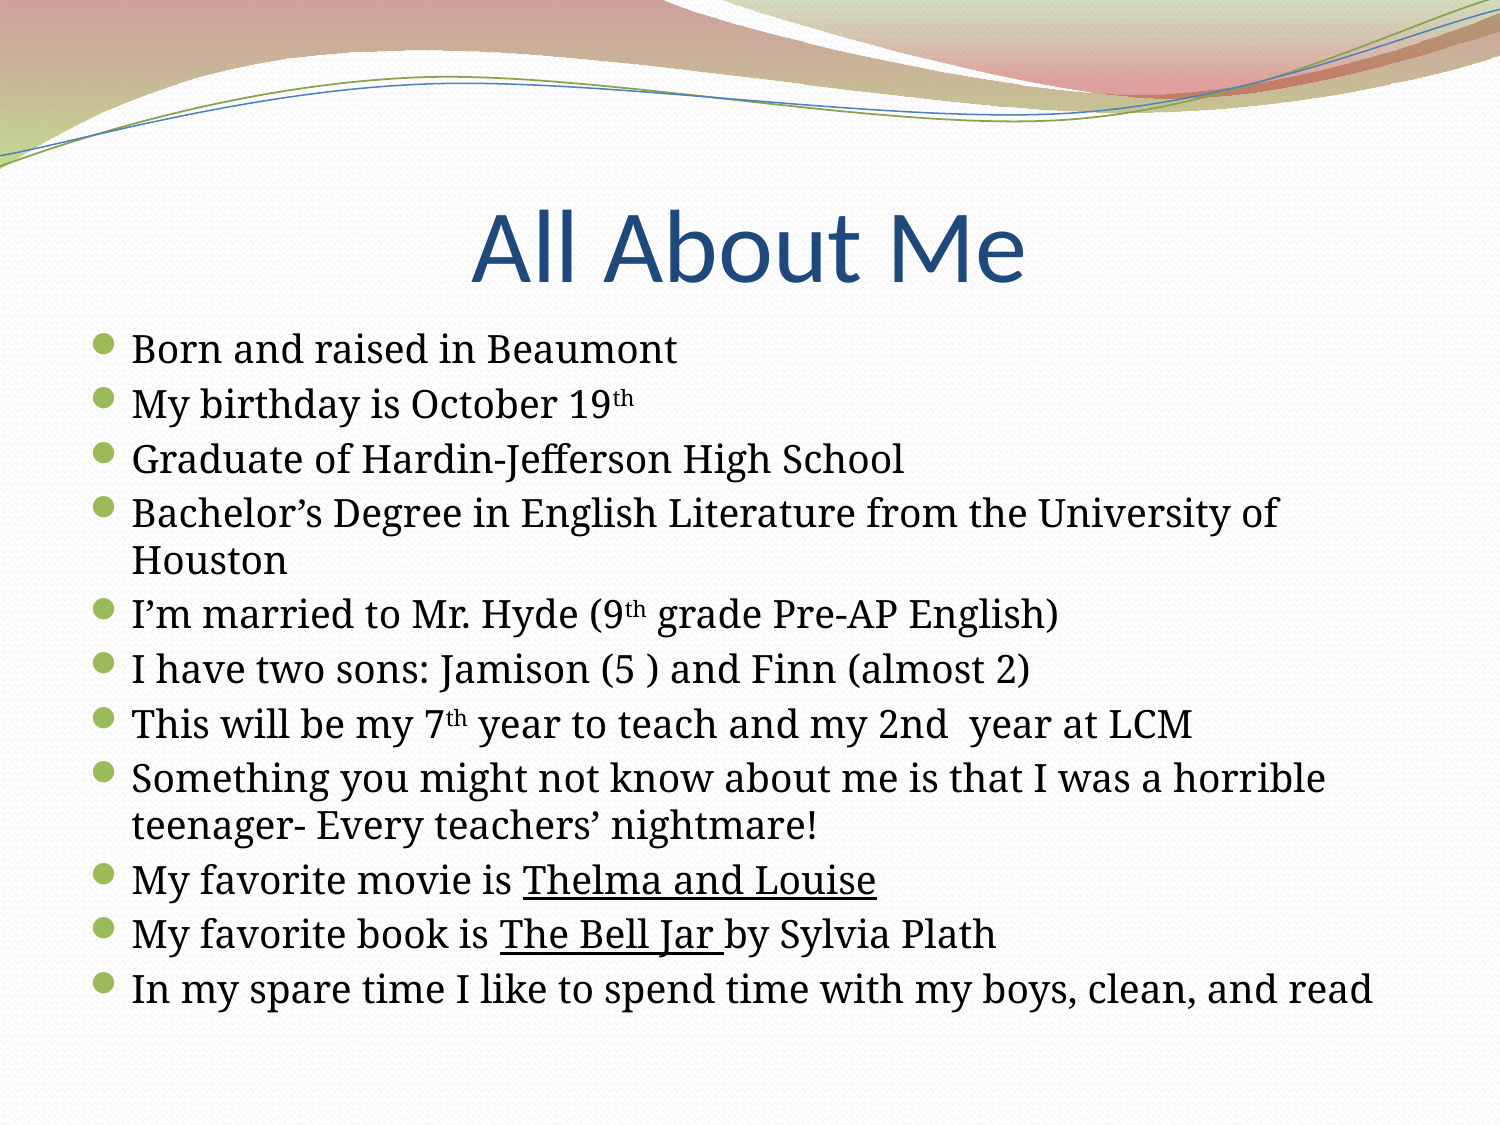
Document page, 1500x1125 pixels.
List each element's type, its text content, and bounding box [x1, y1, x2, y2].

title All About Me [75, 115, 1425, 303]
list Born and raised in Beaumont My birthday is October 19th Graduate of Hardin-Jefferson High School Bachelor’s Degree in English Literature from the University of Houston I’m married to Mr. Hyde (9th grade Pre-AP English) I have two sons: Jamison (5 ) and Finn (almost 2) This will be my 7th year to teach and my 2nd year at LCM Something you might not know about me is that I was a horrible teenager- Every teachers’ nightmare! My favorite movie is Thelma and Louise My favorite book is The Bell Jar by Sylvia Plath In my spare time I like to spend time with my boys, clean, and read [75, 317, 1425, 1038]
